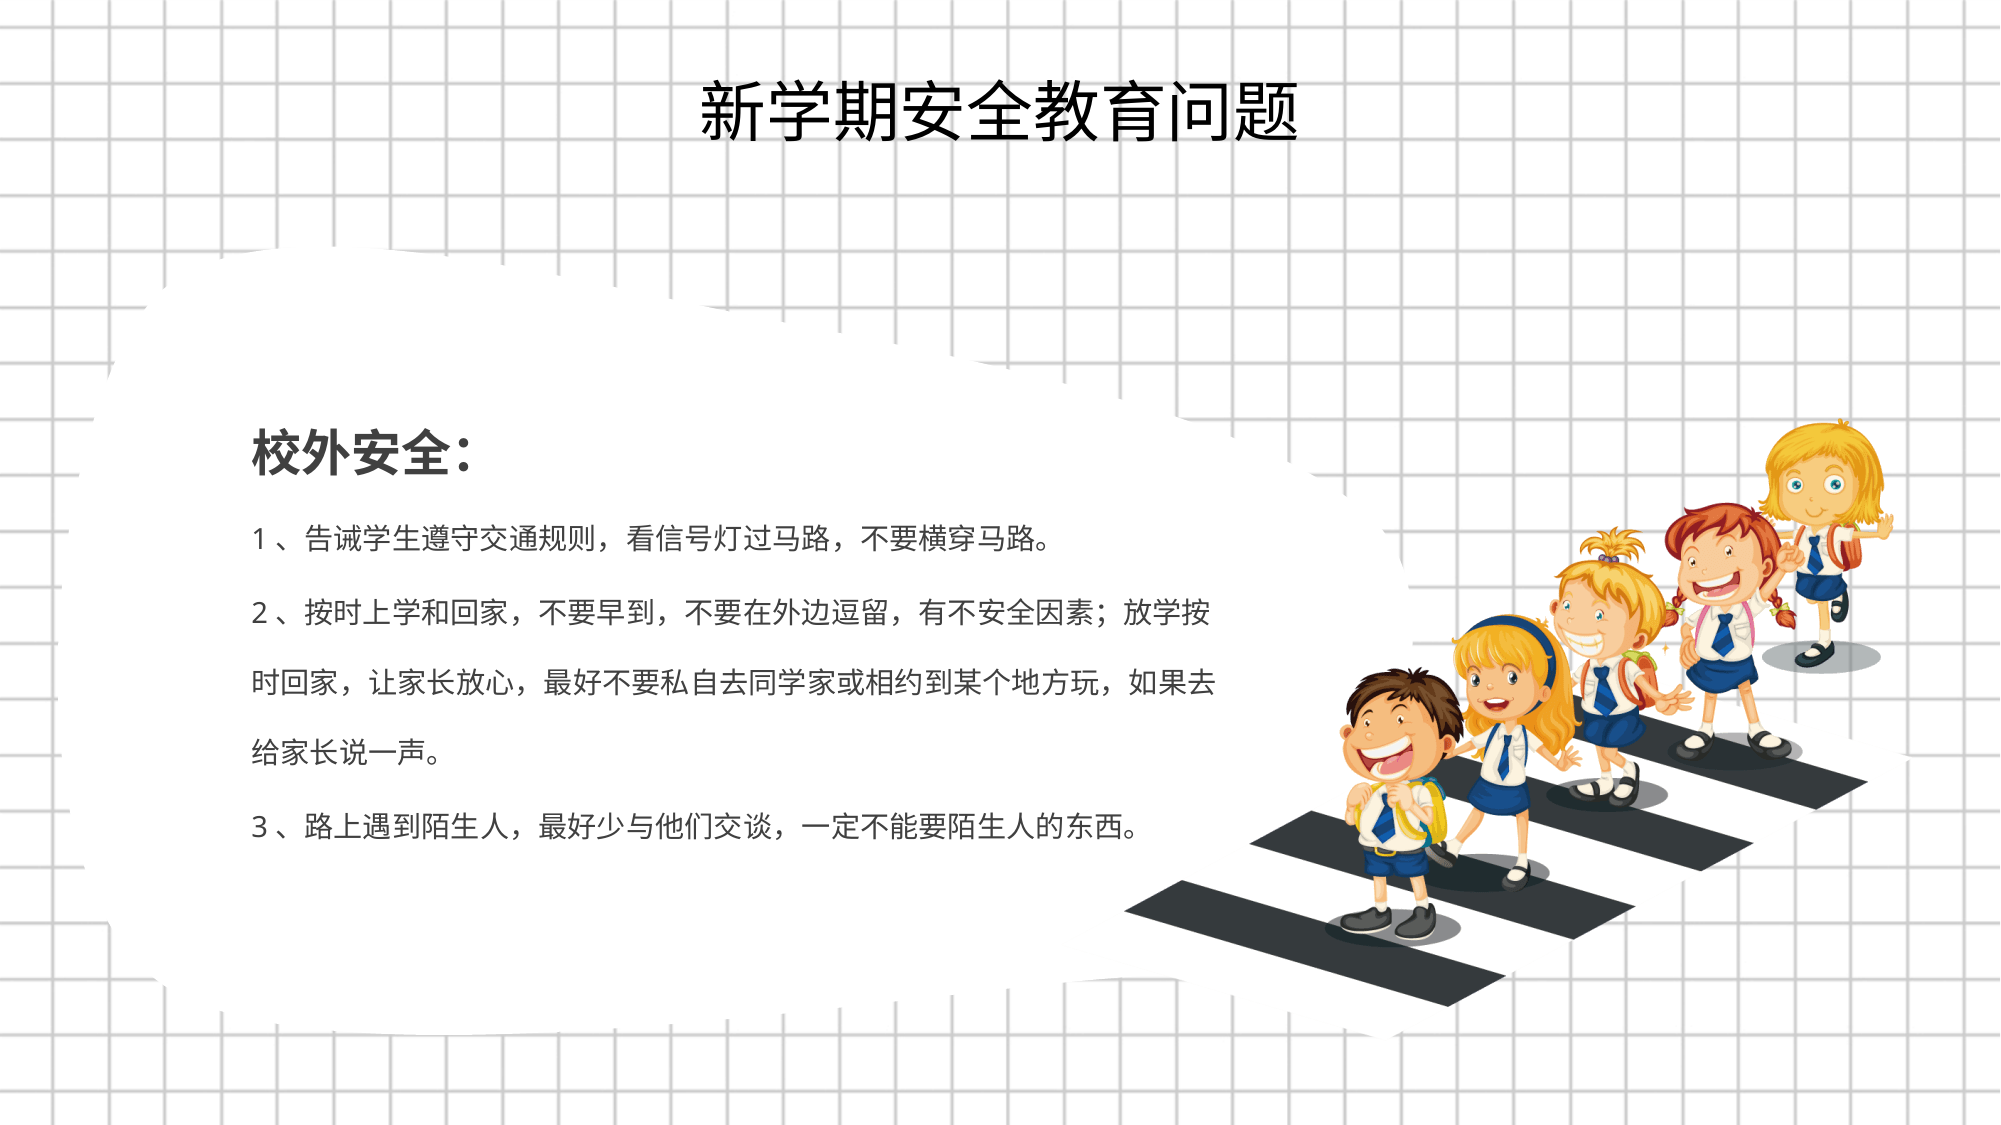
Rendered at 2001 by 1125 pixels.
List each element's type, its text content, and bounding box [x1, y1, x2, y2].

picture [0, 0, 2001, 1125]
text_box [56, 245, 1059, 1037]
text_box 校外安全： 1、告诫学生遵守交通规则，看信号灯过马路，不要横穿马路。 2、按时上学和回家，不要早到，不要在外边逗留，有不安全因素；放学按时回家，让家长放心，最好不要私自去同学家或相约到某个地方玩，如果去给家长说一声。 3、路上遇到陌生人，最好少与他们交谈，一定不能要陌生人的东西。 [236, 354, 1059, 851]
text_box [595, 62, 1405, 209]
